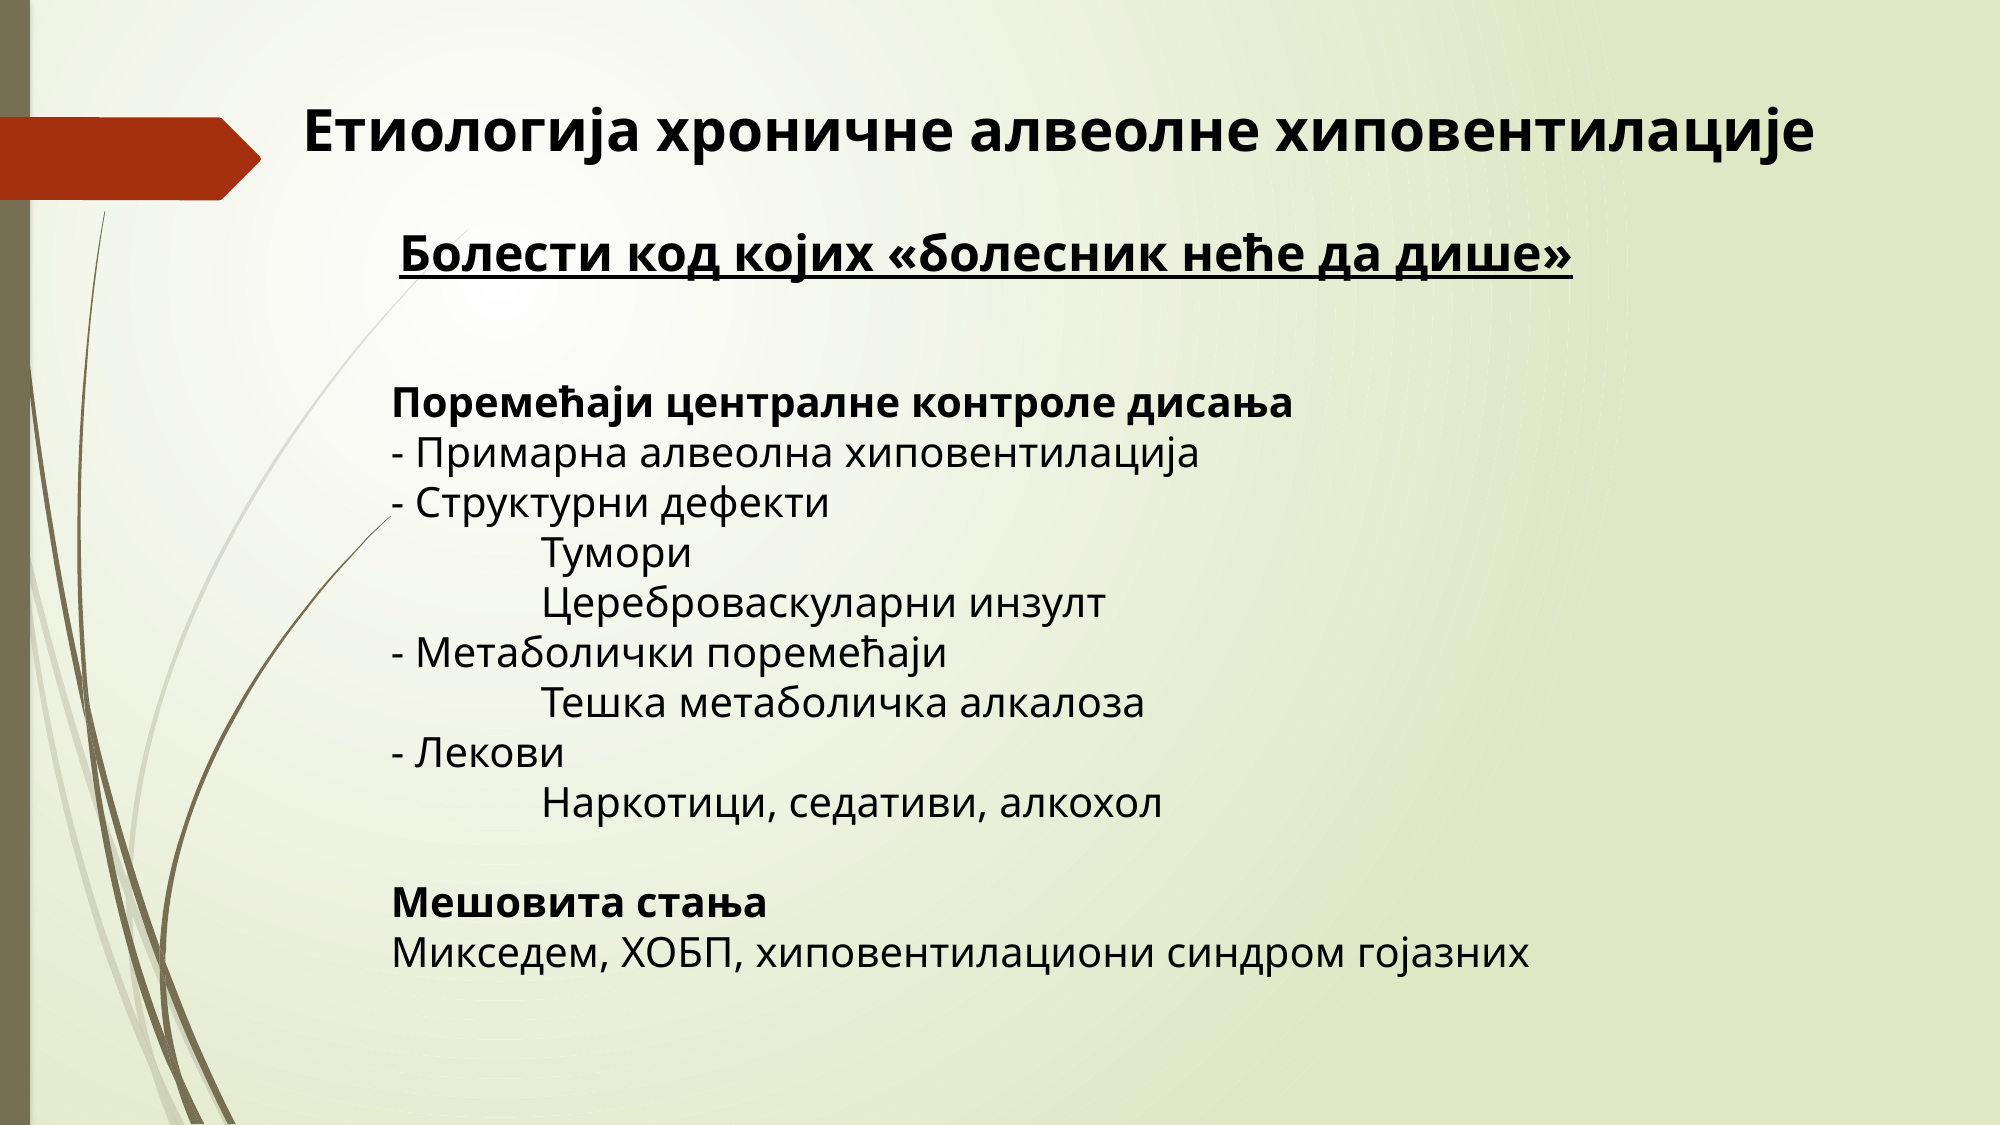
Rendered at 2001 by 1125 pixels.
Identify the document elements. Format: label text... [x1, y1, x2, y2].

text_box Поремећаји централне контроле дисања - Примарна алвеолна хиповентилација - Структурни дефекти Тумори Цереброваскуларни инзулт - Метаболички поремећаји Тешка метаболичка алкалоза - Лекови Наркотици, седативи, алкохол Мешовита стања Микседем, ХОБП, хиповентилациони синдром гојазних [376, 368, 1545, 984]
text_box Болести код којих «болесник неће да дише» [384, 274, 1602, 289]
text_box Етиологија хроничне алвеолне хиповентилације [257, 85, 1887, 274]
